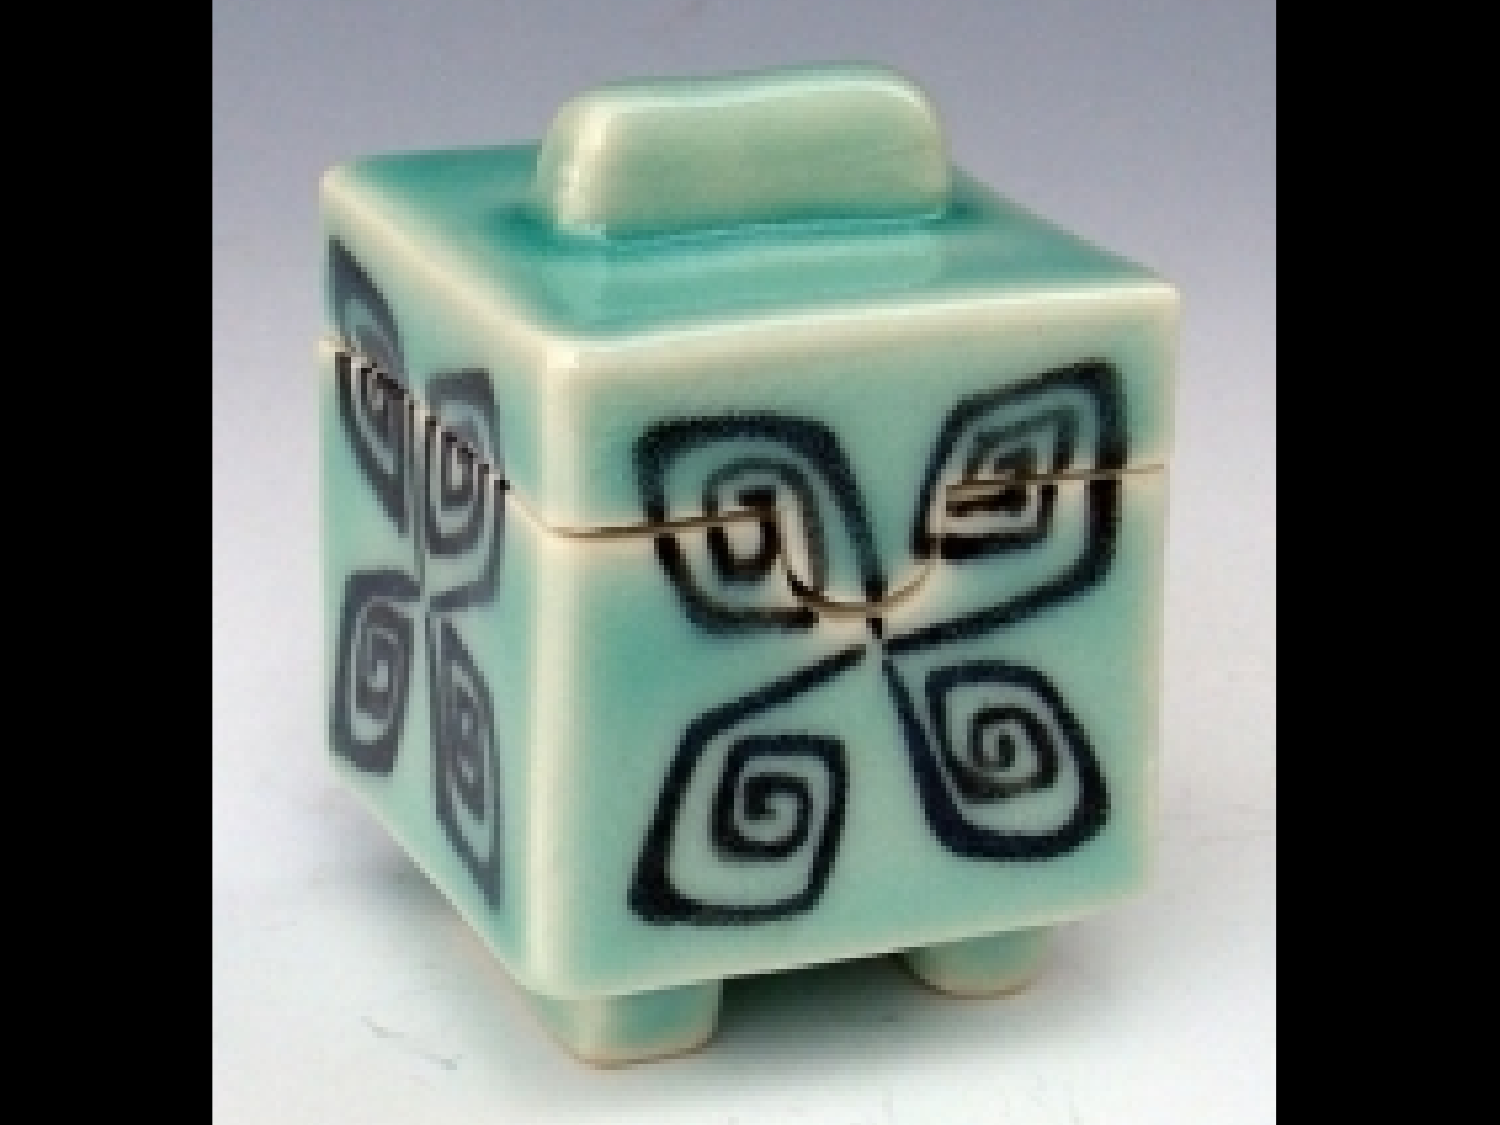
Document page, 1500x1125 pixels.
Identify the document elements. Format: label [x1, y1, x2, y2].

picture [212, 0, 1277, 1125]
